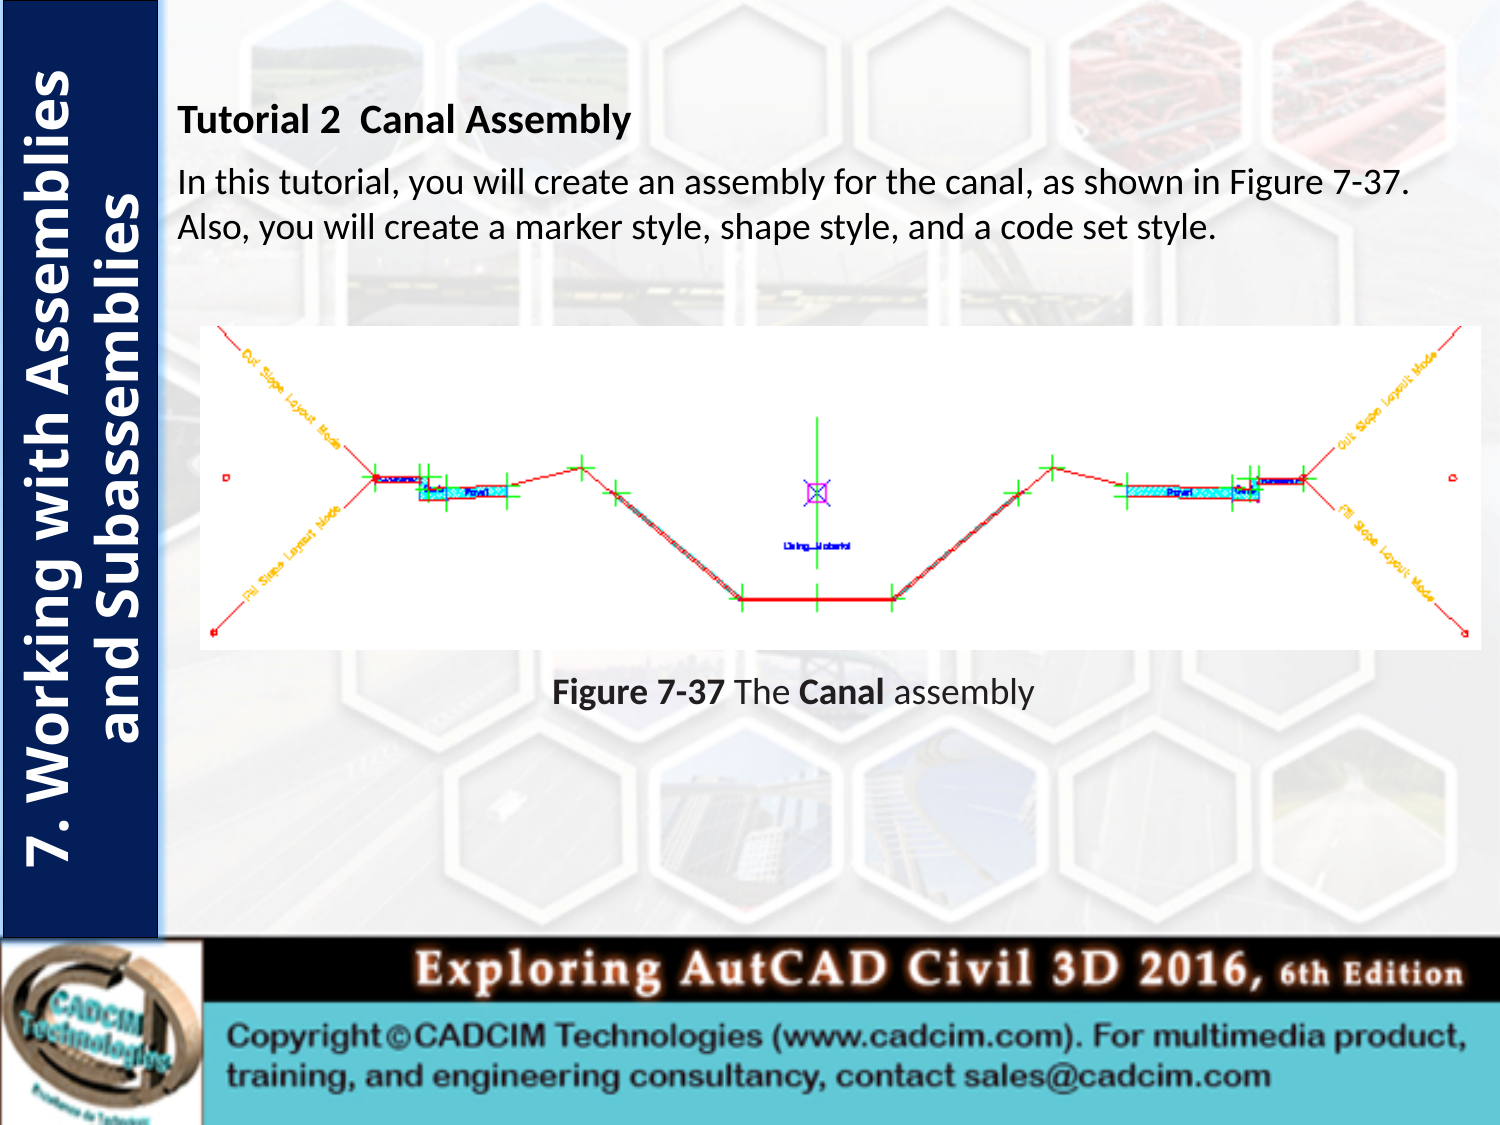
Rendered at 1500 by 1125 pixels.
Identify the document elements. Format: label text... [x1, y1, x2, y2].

text_box In this tutorial, you will create an assembly for the canal, as shown in Figure 7-37. Also, you will create a marker style, shape style, and a code set style. [162, 149, 1500, 255]
picture [0, 0, 1500, 1125]
text_box Figure 7-37 The Canal assembly [537, 659, 1288, 720]
text_box Tutorial 2 Canal Assembly [162, 84, 913, 149]
